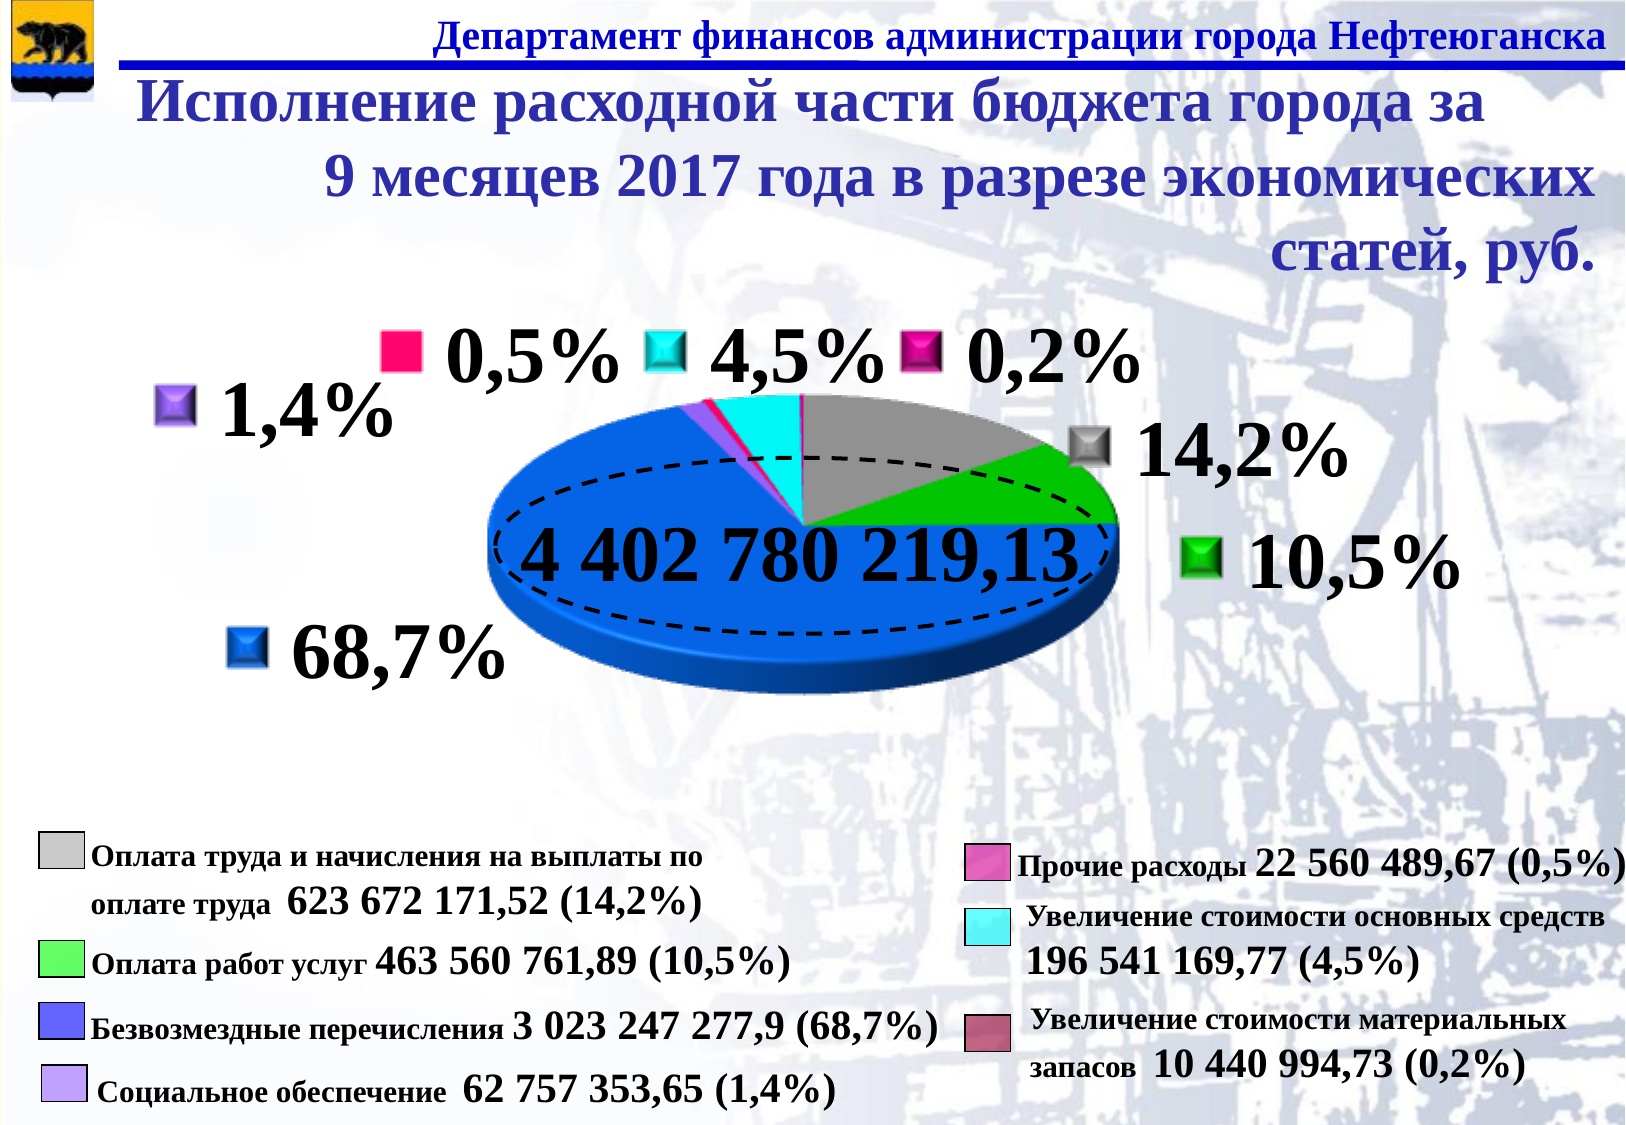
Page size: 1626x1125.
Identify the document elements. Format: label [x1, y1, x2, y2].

text_box [0, 293, 1625, 708]
picture [0, 0, 1625, 293]
picture [0, 708, 1625, 1125]
